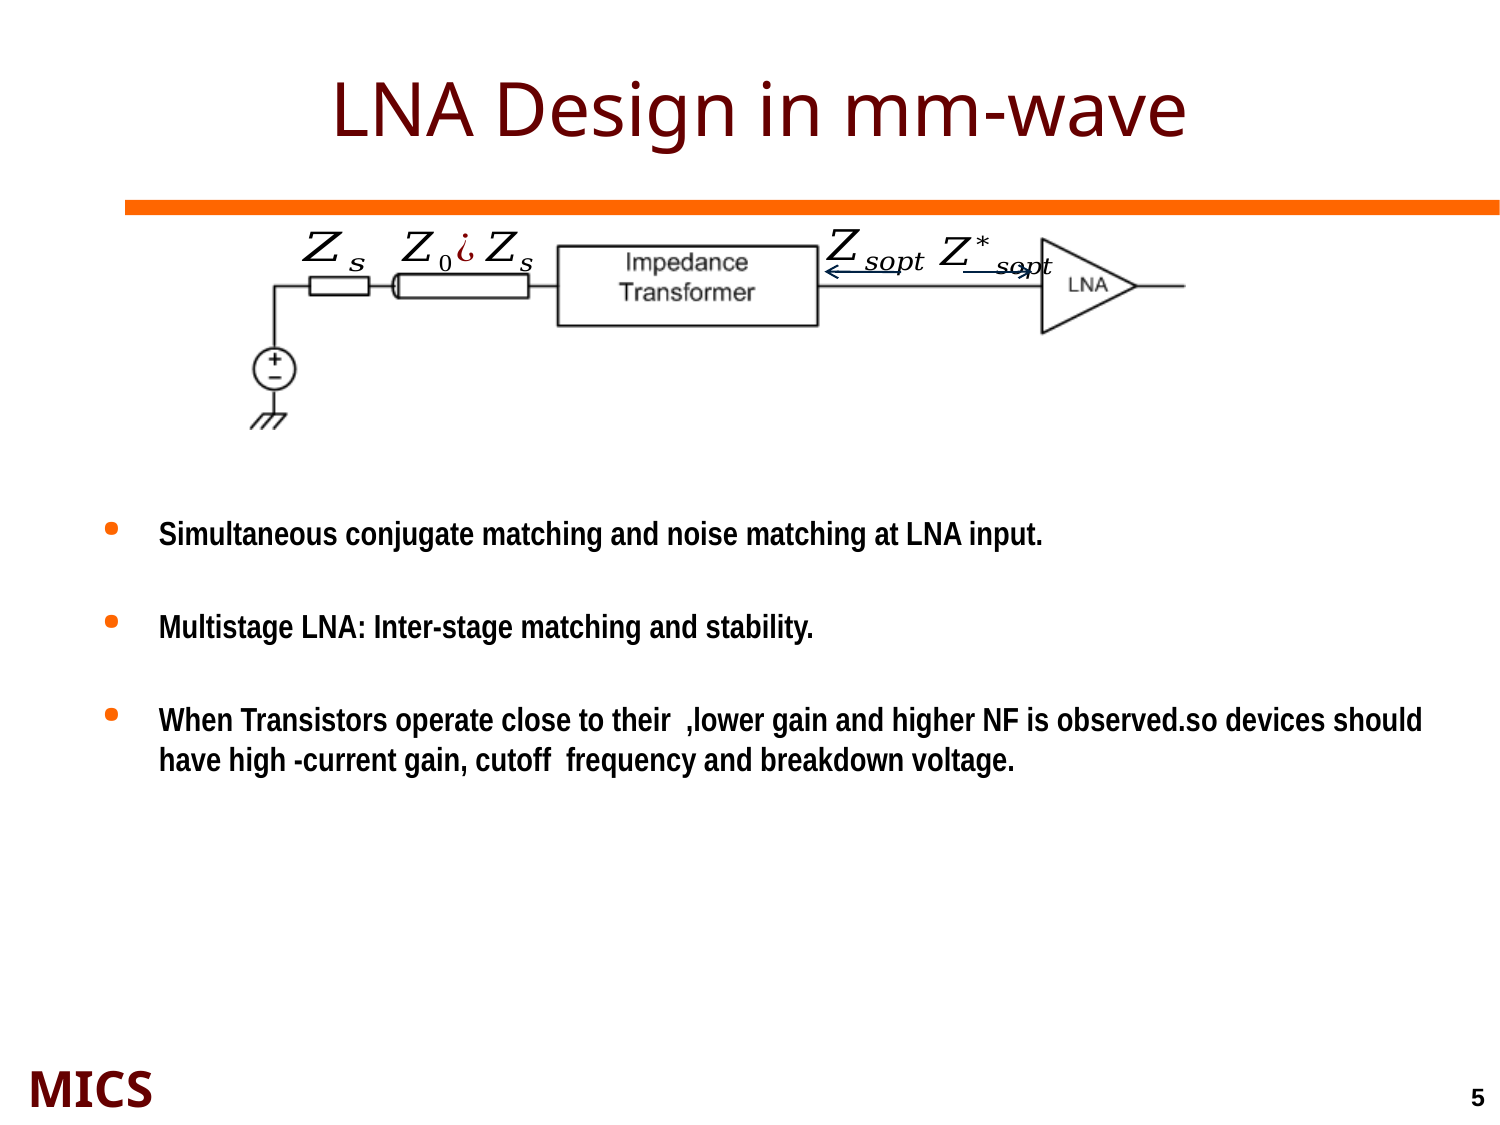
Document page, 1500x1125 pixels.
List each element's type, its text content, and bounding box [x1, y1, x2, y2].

picture [249, 237, 1187, 431]
title LNA Design in mm-wave [112, 12, 1388, 201]
slide_number 5 [1425, 1067, 1500, 1125]
